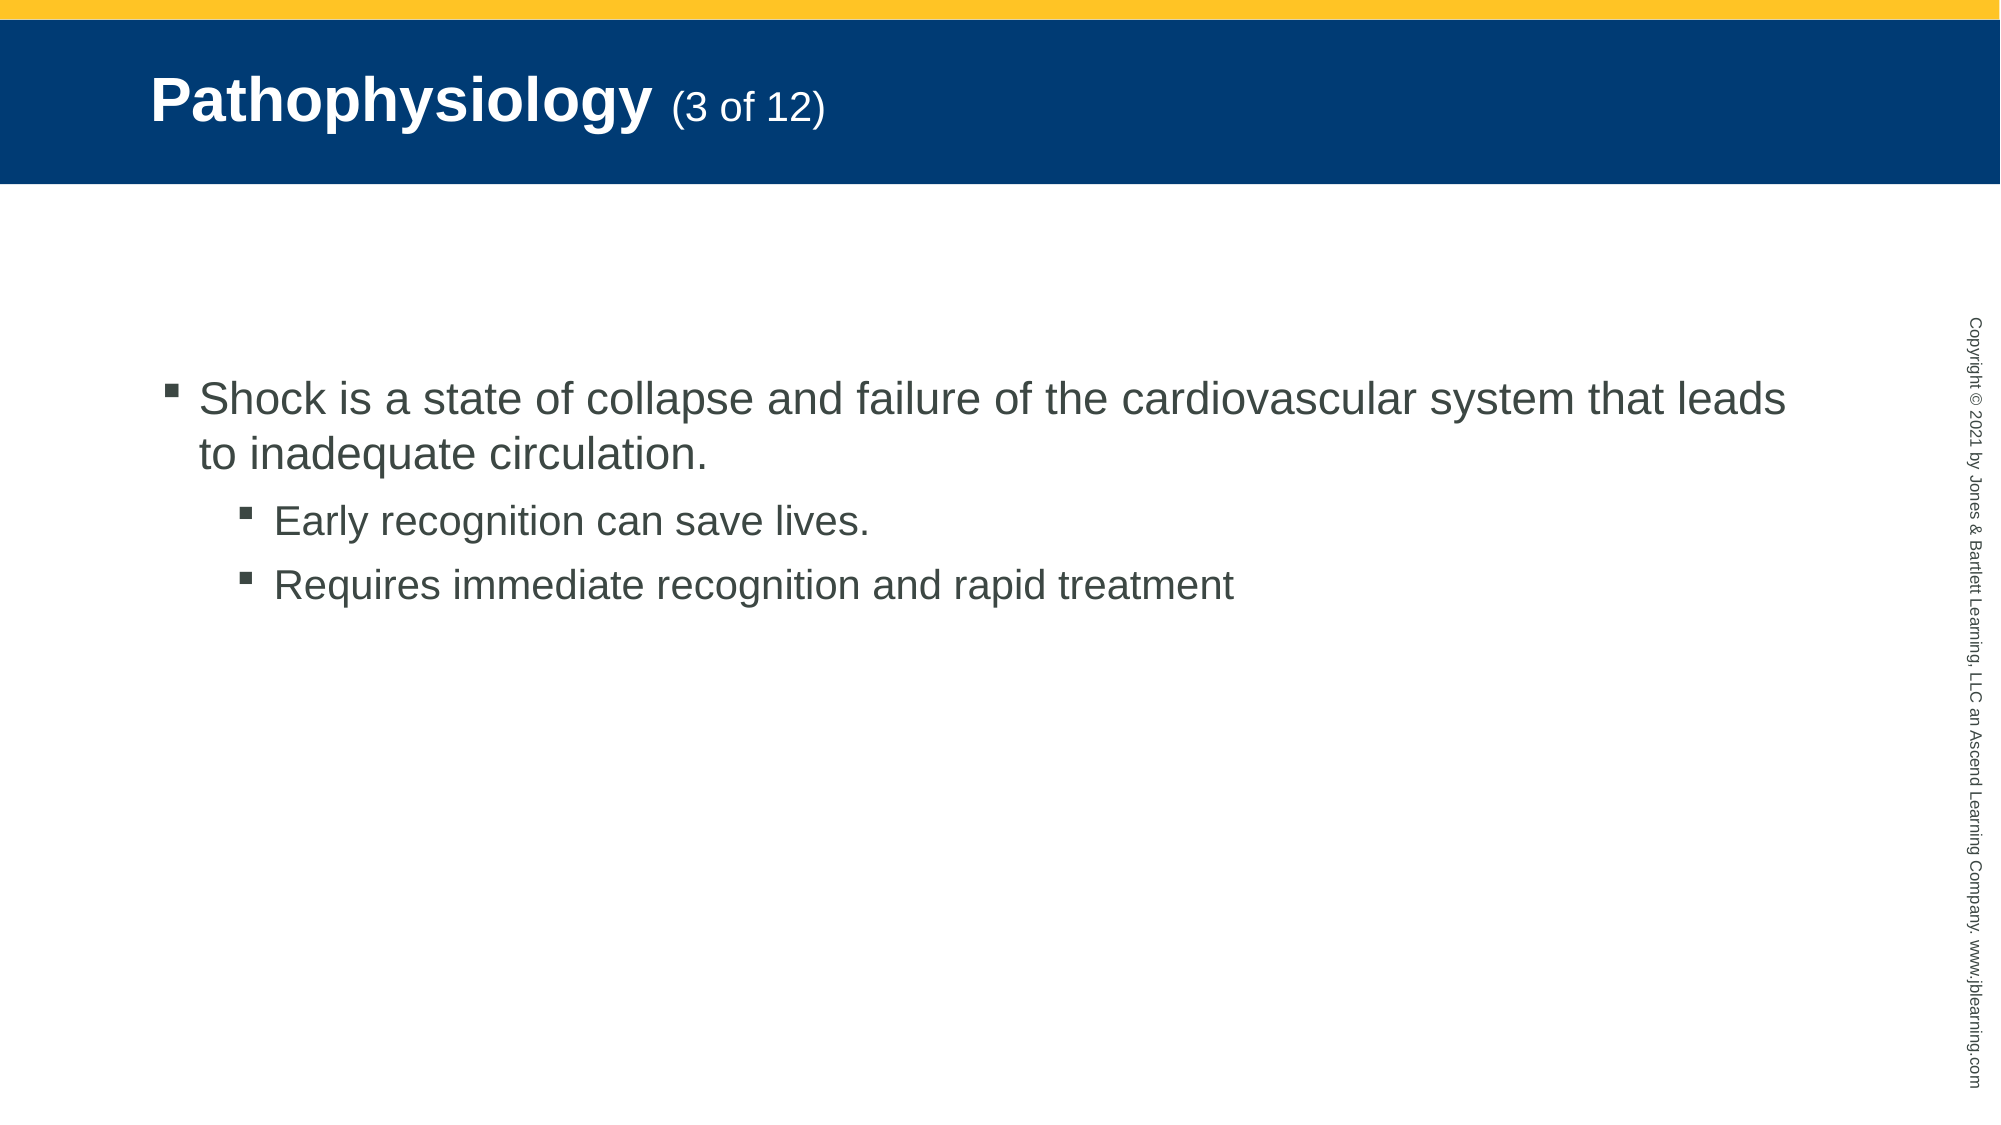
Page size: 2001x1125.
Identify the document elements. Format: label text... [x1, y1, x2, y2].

title Pathophysiology (3 of 12) [0, 19, 2000, 185]
list Shock is a state of collapse and failure of the cardiovascular system that leads to inadequate circulation. Early recognition can save lives. Requires immediate recognition and rapid treatment [146, 361, 1859, 1016]
